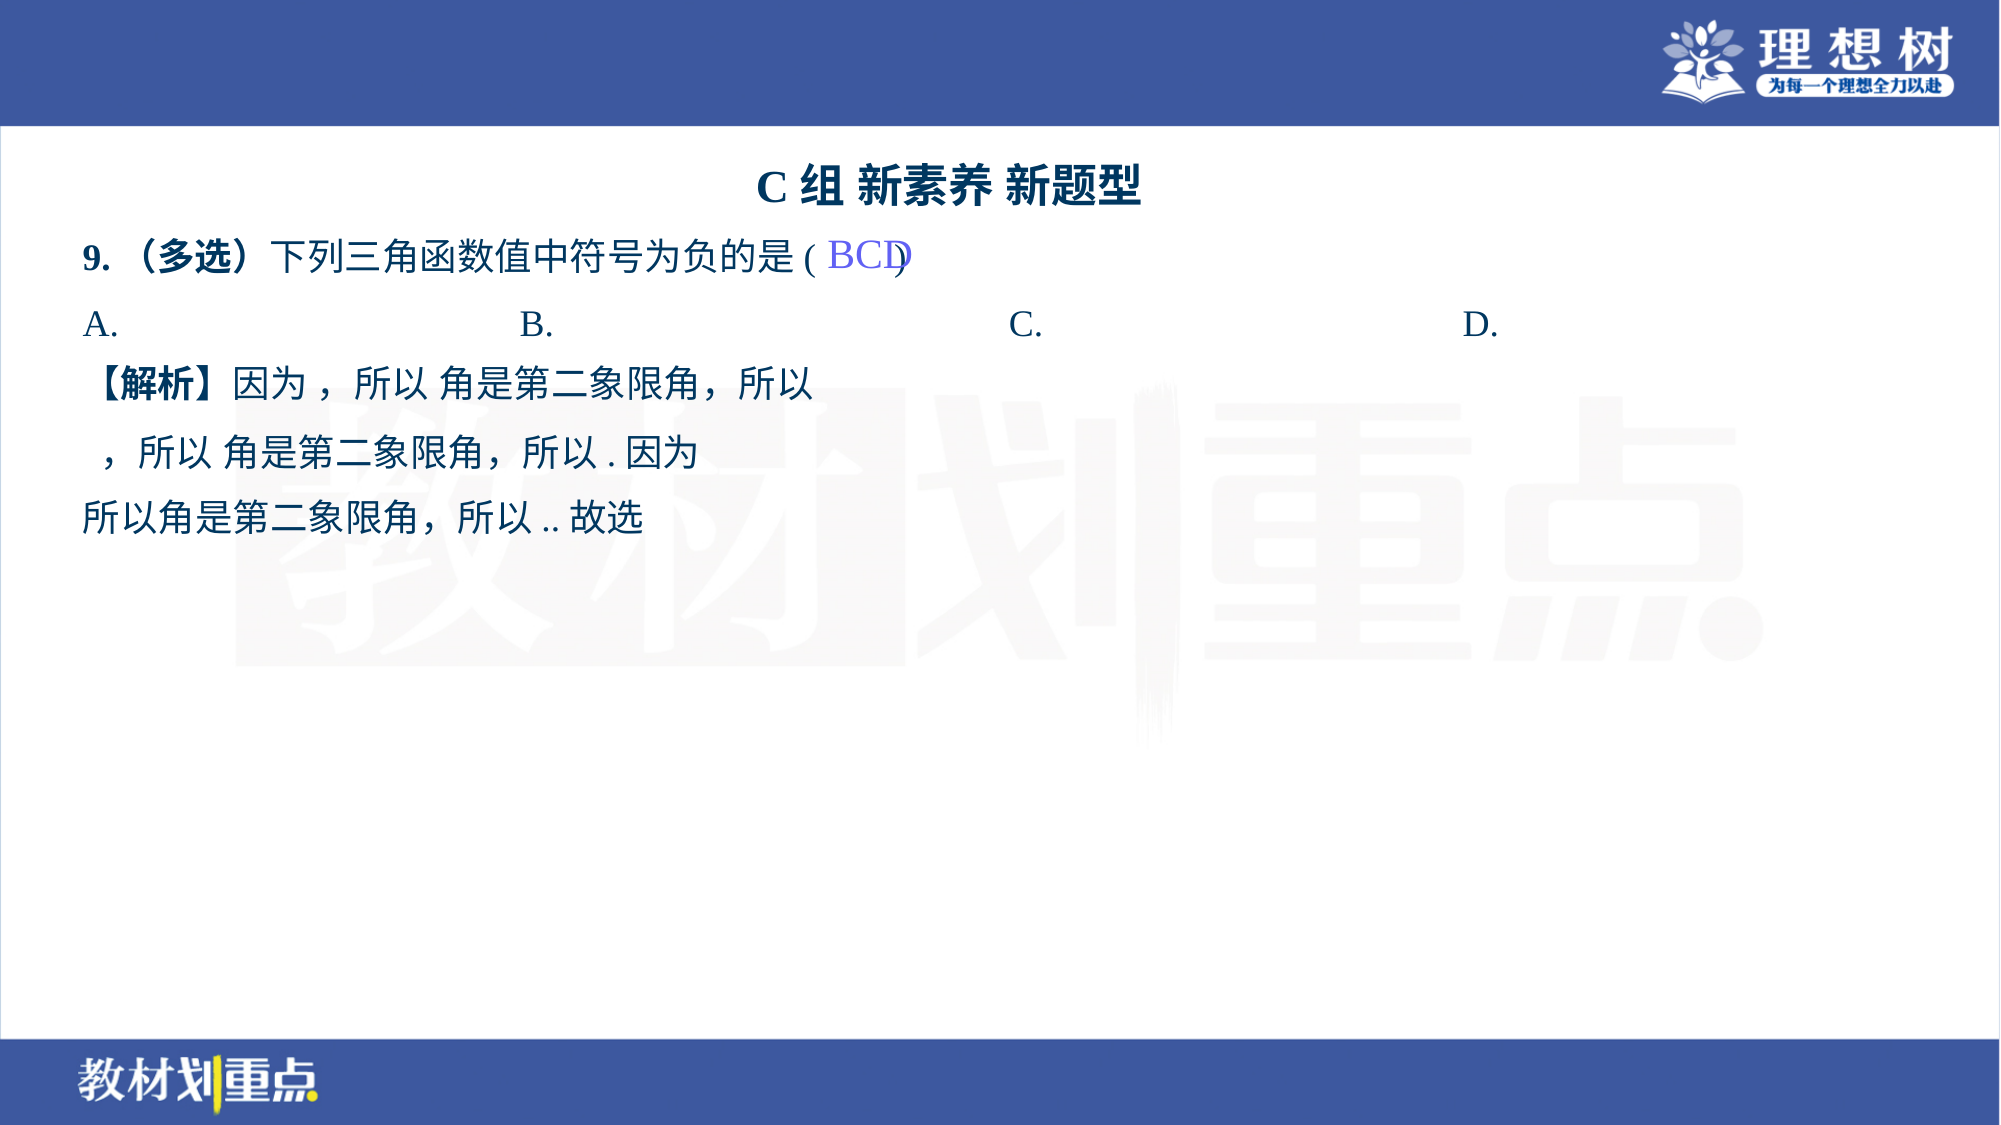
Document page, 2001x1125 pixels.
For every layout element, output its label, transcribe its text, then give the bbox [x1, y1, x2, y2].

picture [0, 0, 2000, 1125]
text_box BCD [812, 224, 929, 275]
text_box C组 新素养 新题型 [82, 129, 1817, 211]
text_box 9.（多选）下列三角函数值中符号为负的是( ) [82, 211, 1817, 271]
